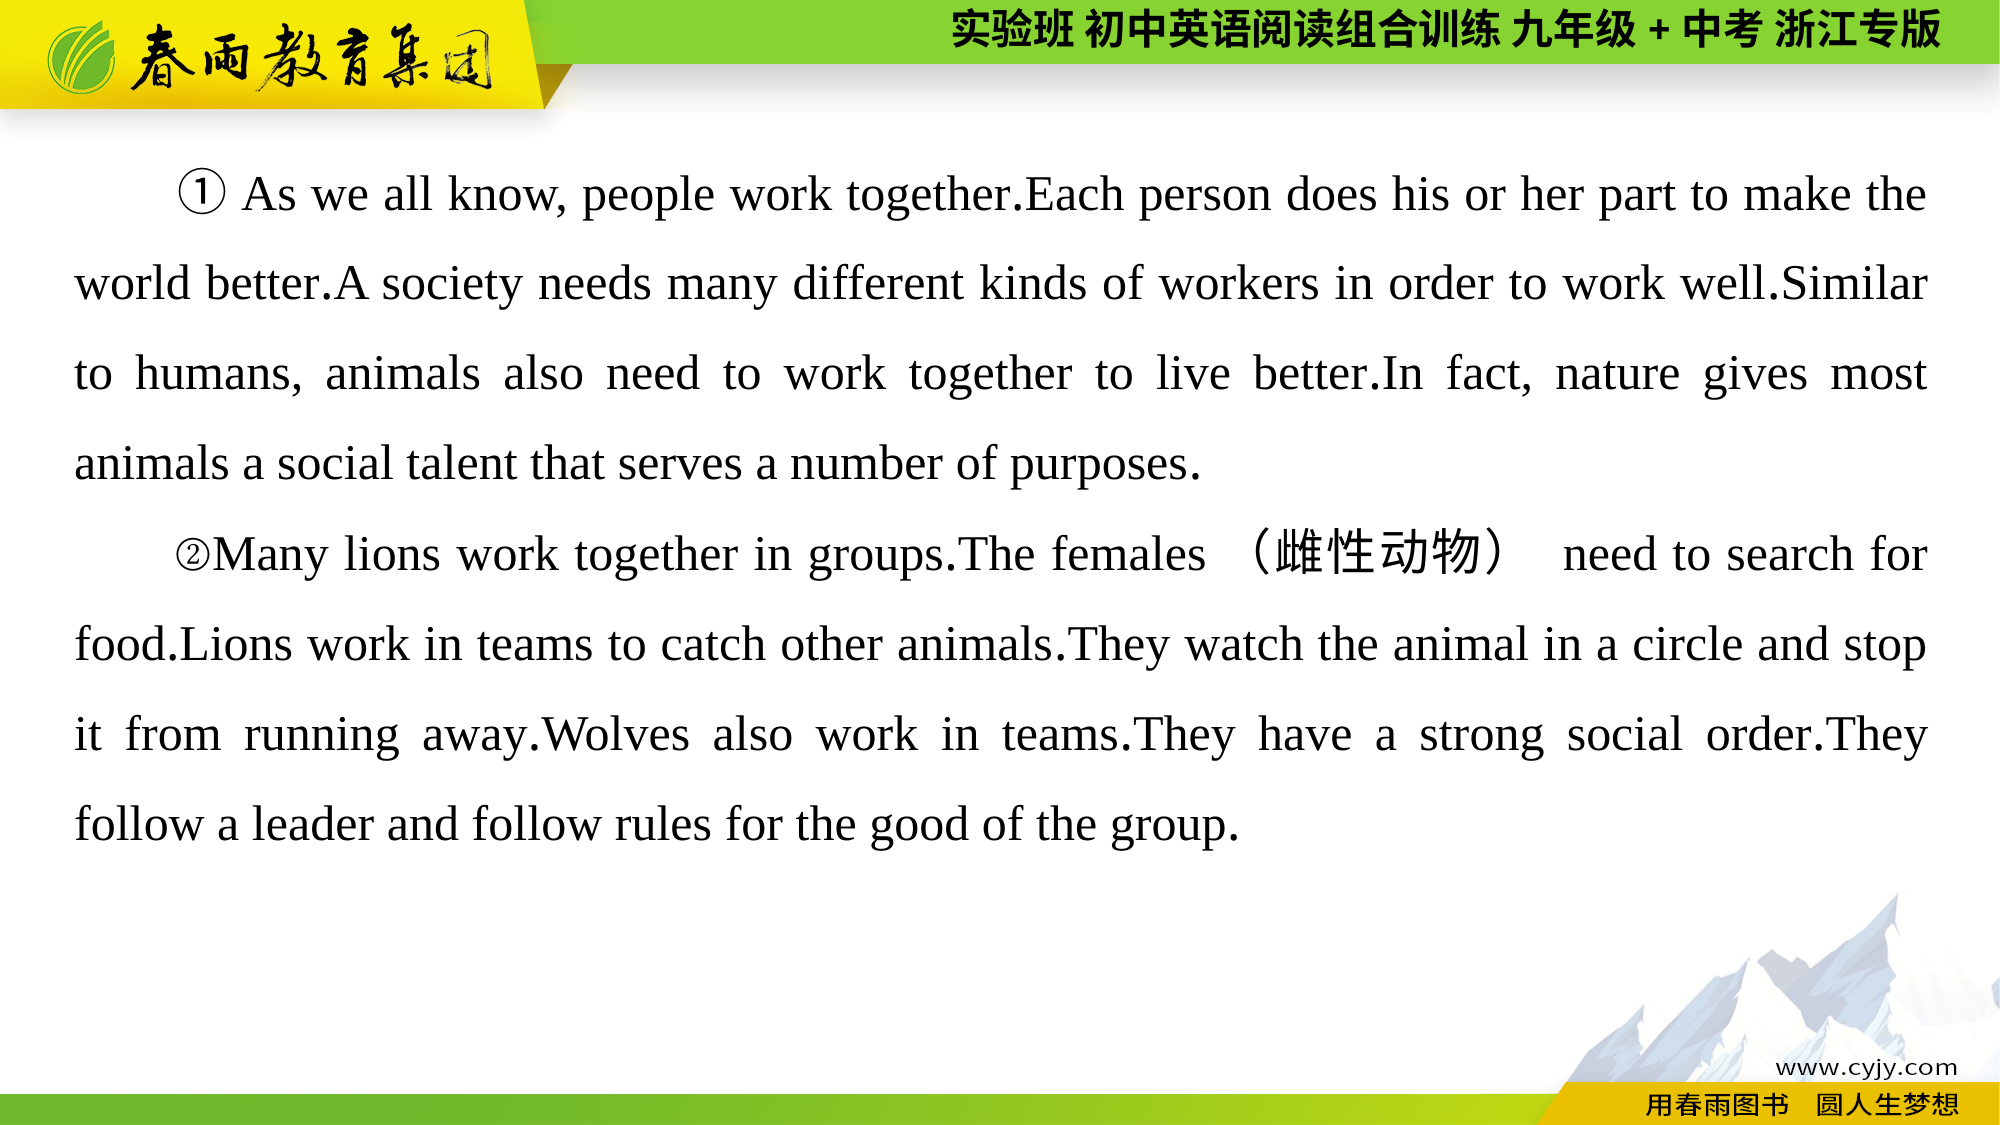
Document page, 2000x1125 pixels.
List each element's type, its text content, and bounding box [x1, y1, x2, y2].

picture [0, 0, 2000, 1125]
list ①As we all know, people work together.Each person does his or her part to make the world better.A society needs many different kinds of workers in order to work well.Similar to humans, animals also need to work together to live better.In fact, nature gives most animals a social talent that serves a number of purposes. ②Many lions work together in groups.The females（雌性动物） need to search for food.Lions work in teams to catch other animals.They watch the animal in a circle and stop it from running away.Wolves also work in teams.They have a strong social order.They follow a leader and follow rules for the good of the group. [59, 122, 1944, 854]
